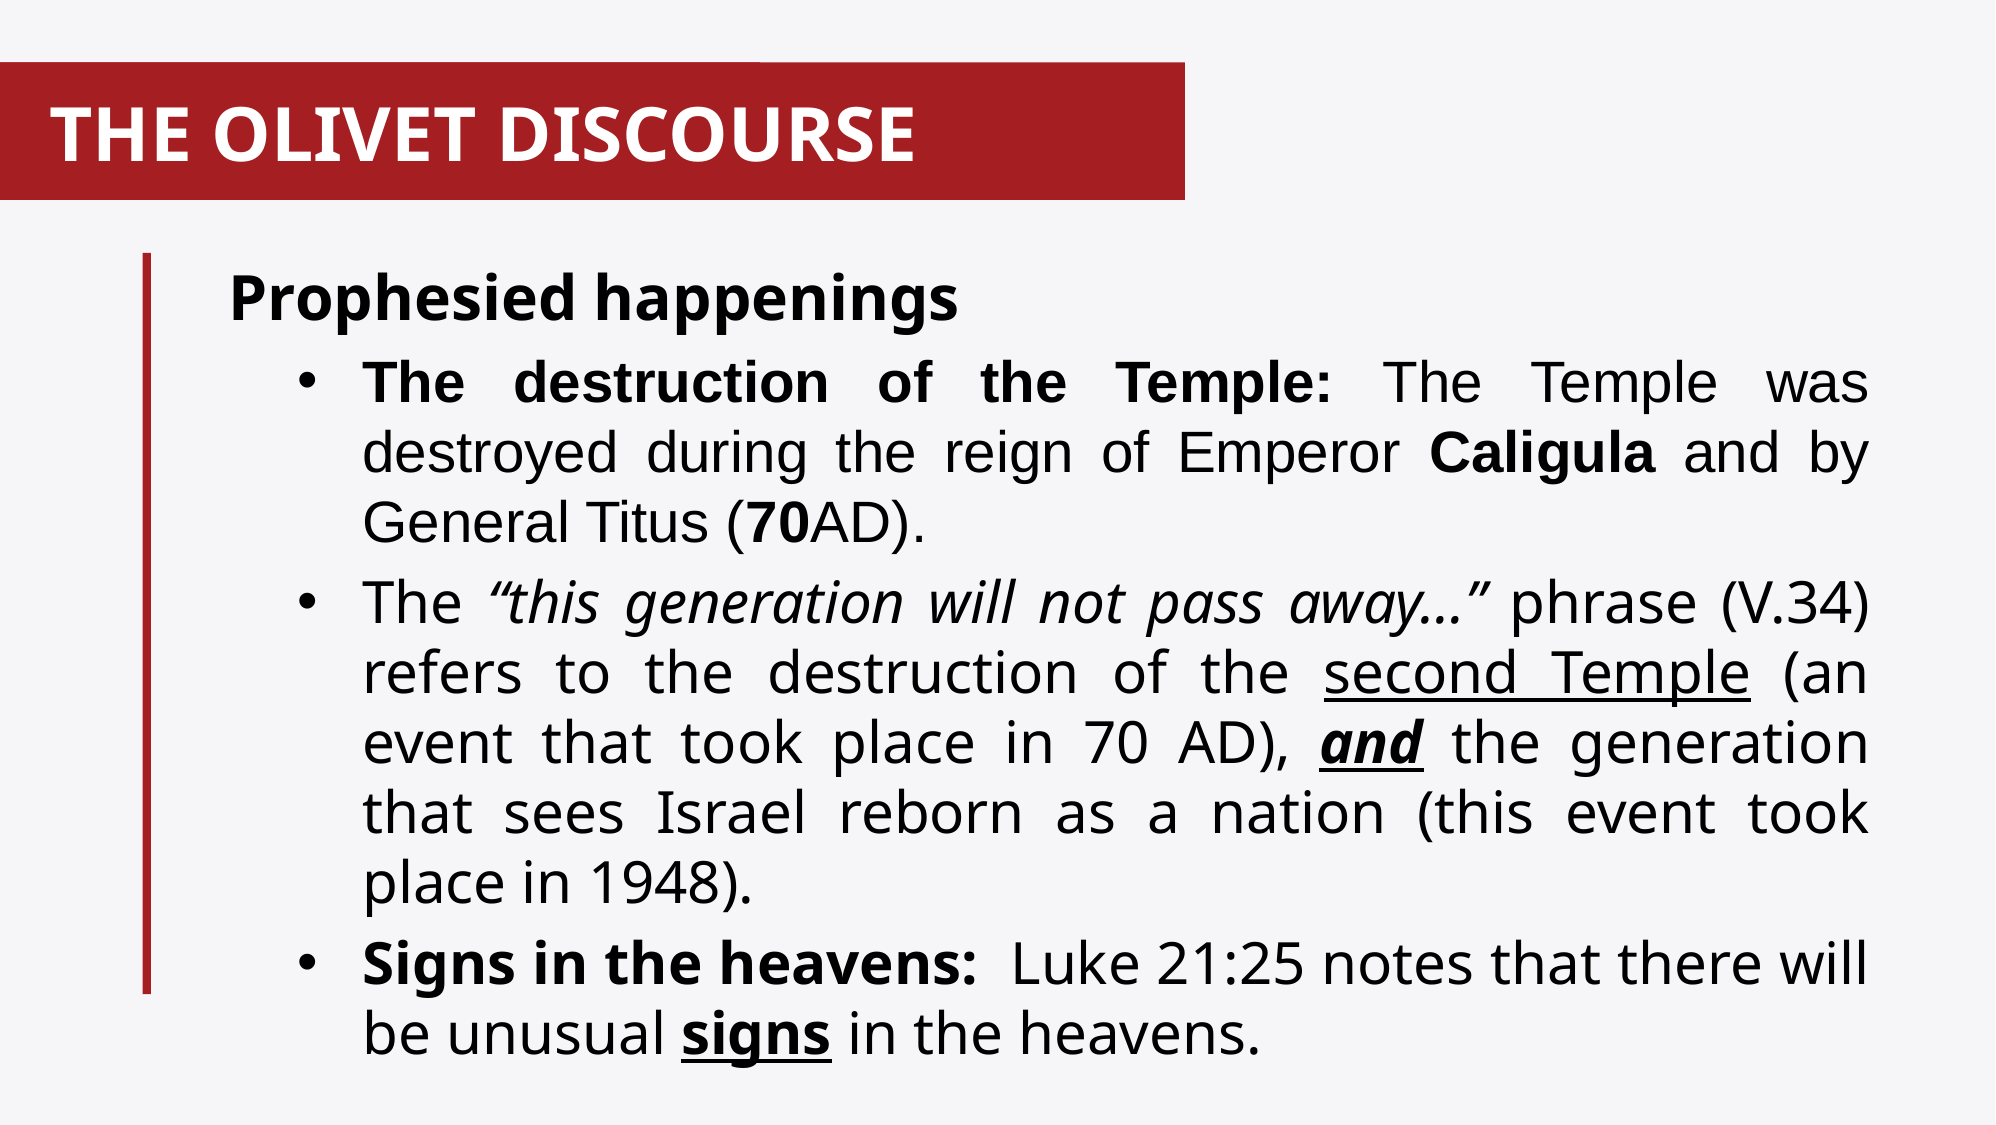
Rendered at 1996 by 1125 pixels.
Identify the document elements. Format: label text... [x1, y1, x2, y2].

text_box THE OLIVET DISCOURSE [0, 62, 1185, 200]
subtitle Prophesied happenings The destruction of the Temple: The Temple was destroyed during the reign of Emperor Caligula and by General Titus (70AD). The “this generation will not pass away…” phrase (V.34) refers to the destruction of the second Temple (an event that took place in 70 AD), and the generation that sees Israel reborn as a nation (this event took place in 1948). Signs in the heavens: Luke 21:25 notes that there will be unusual signs in the heavens. [197, 249, 1885, 1088]
